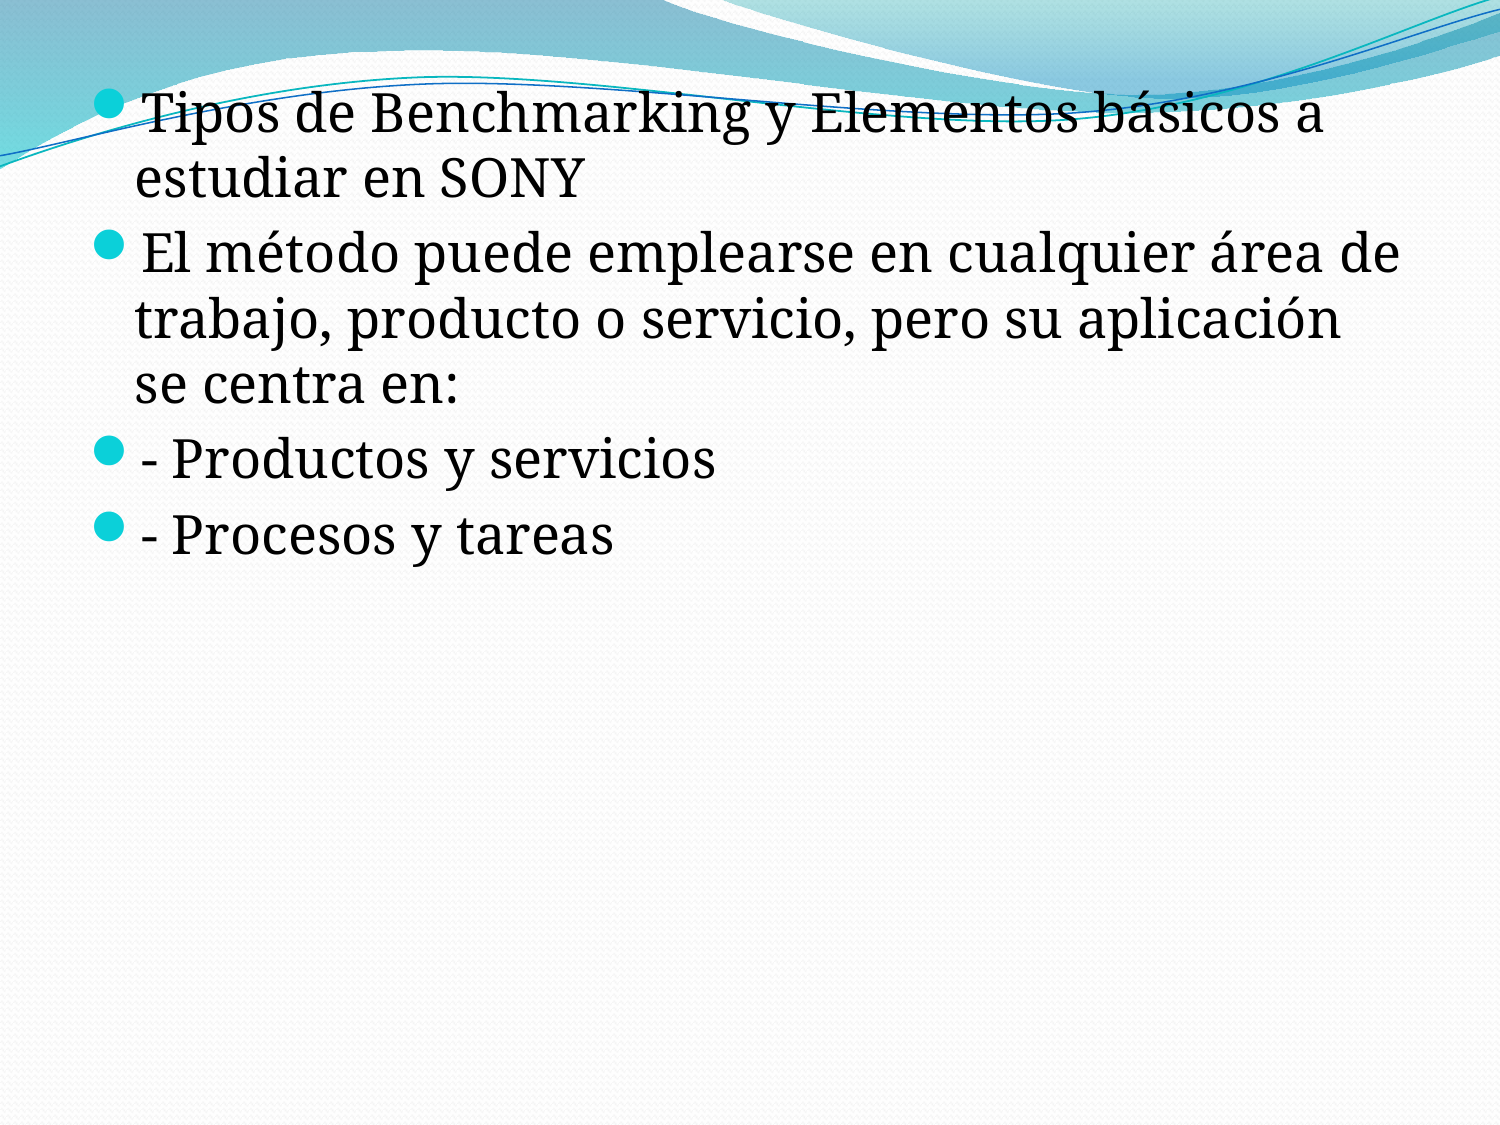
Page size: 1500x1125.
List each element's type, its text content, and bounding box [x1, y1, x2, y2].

list Tipos de Benchmarking y Elementos básicos a estudiar en SONY El método puede emplearse en cualquier área de trabajo, producto o servicio, pero su aplicación se centra en: - Productos y servicios - Procesos y tareas [75, 70, 1425, 1005]
